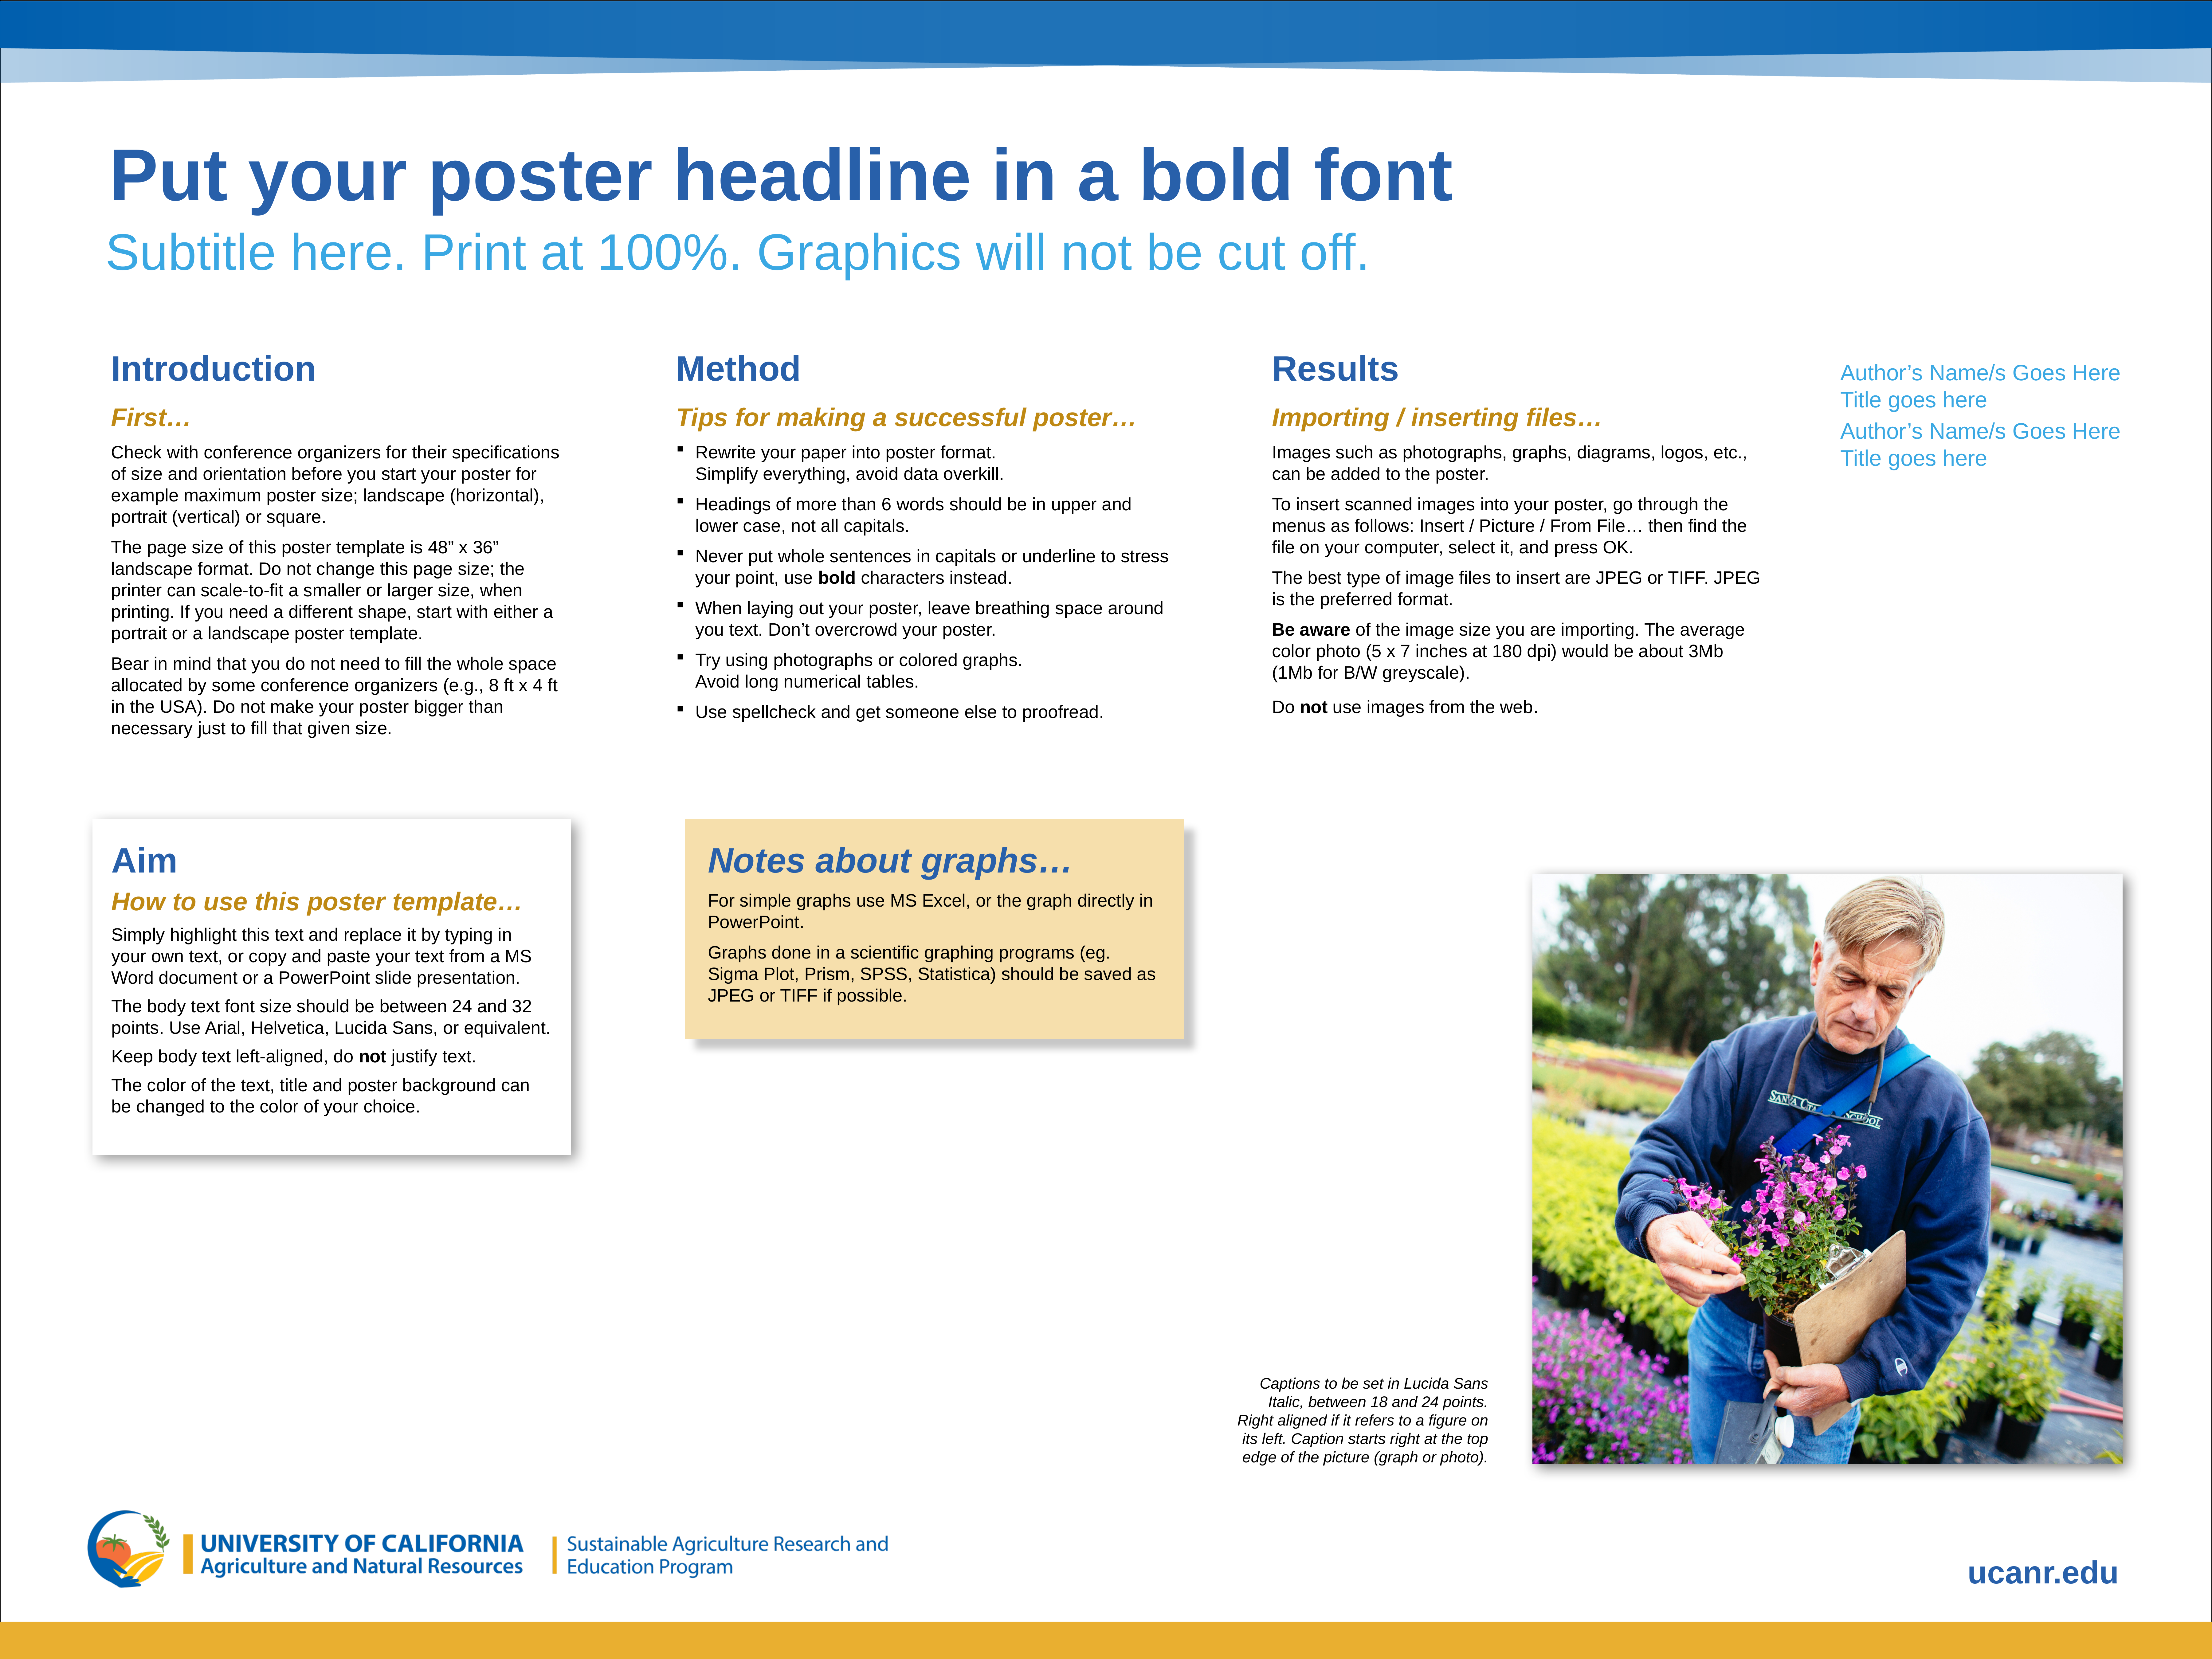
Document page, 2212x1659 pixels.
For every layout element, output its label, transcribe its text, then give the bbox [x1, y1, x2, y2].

text_box [0, 1622, 2212, 1659]
text_box Author’s Name/s Goes Here Title goes here Author’s Name/s Goes Here Title goes here [1822, 340, 2210, 613]
text_box Method Tips for making a successful poster… Rewrite your paper into poster format. Simplify everything, avoid data overkill. Headings of more than 6 words should be in upper and lower case, not all capitals. Never put whole sentences in capitals or underline to stress your point, use bold characters instead. When laying out your poster, leave breathing space around you text. Don’t overcrowd your poster. Try using photographs or colored graphs. Avoid long numerical tables. Use spellcheck and get someone else to proofread. [658, 331, 1188, 874]
picture [1532, 874, 2123, 1464]
text_box Captions to be set in Lucida Sans Italic, between 18 and 24 points. Right aligned if it refers to a figure on its left. Caption starts right at the top edge of the picture (graph or photo). [1225, 1364, 1498, 1475]
text_box Put your poster headline in a bold font [105, 112, 2067, 218]
text_box Aim How to use this poster template… Simply highlight this text and replace it by typing in your own text, or copy and paste your text from a MS Word document or a PowerPoint slide presentation. The body text font size should be between 24 and 32 points. Use Arial, Helvetica, Lucida Sans, or equivalent. Keep body text left-aligned, do not justify text. The color of the text, title and poster background can be changed to the color of your choice. [93, 887, 571, 1155]
text_box Notes about graphs… For simple graphs use MS Excel, or the graph directly in PowerPoint. Graphs done in a scientific graphing programs (eg. Sigma Plot, Prism, SPSS, Statistica) should be saved as JPEG or TIFF if possible. [685, 874, 1184, 1039]
text_box Subtitle here. Print at 100%. Graphics will not be cut off. [101, 216, 1822, 331]
text_box ucanr.edu [1870, 1549, 2124, 1592]
picture [57, 1481, 922, 1612]
picture [0, 1, 2212, 83]
text_box Results Importing / inserting files… Images such as photographs, graphs, diagrams, logos, etc., can be added to the poster. To insert scanned images into your poster, go through the menus as follows: Insert / Picture / From File… then find the file on your computer, select it, and press OK. The best type of image files to insert are JPEG or TIFF. JPEG is the preferred format. Be aware of the image size you are importing. The average color photo (5 x 7 inches at 180 dpi) would be about 3Mb (1Mb for B/W greyscale). Do not use images from the web. [1254, 331, 1784, 851]
text_box Introduction First… Check with conference organizers for their specifications of size and orientation before you start your poster for example maximum poster size; landscape (horizontal), portrait (vertical) or square. The page size of this poster template is 48” x 36” landscape format. Do not change this page size; the printer can scale-to-fit a smaller or larger size, when printing. If you need a different shape, start with either a portrait or a landscape poster template. Bear in mind that you do not need to fill the whole space allocated by some conference organizers (e.g., 8 ft x 4 ft in the USA). Do not make your poster bigger than necessary just to fill that given size. [93, 327, 592, 887]
